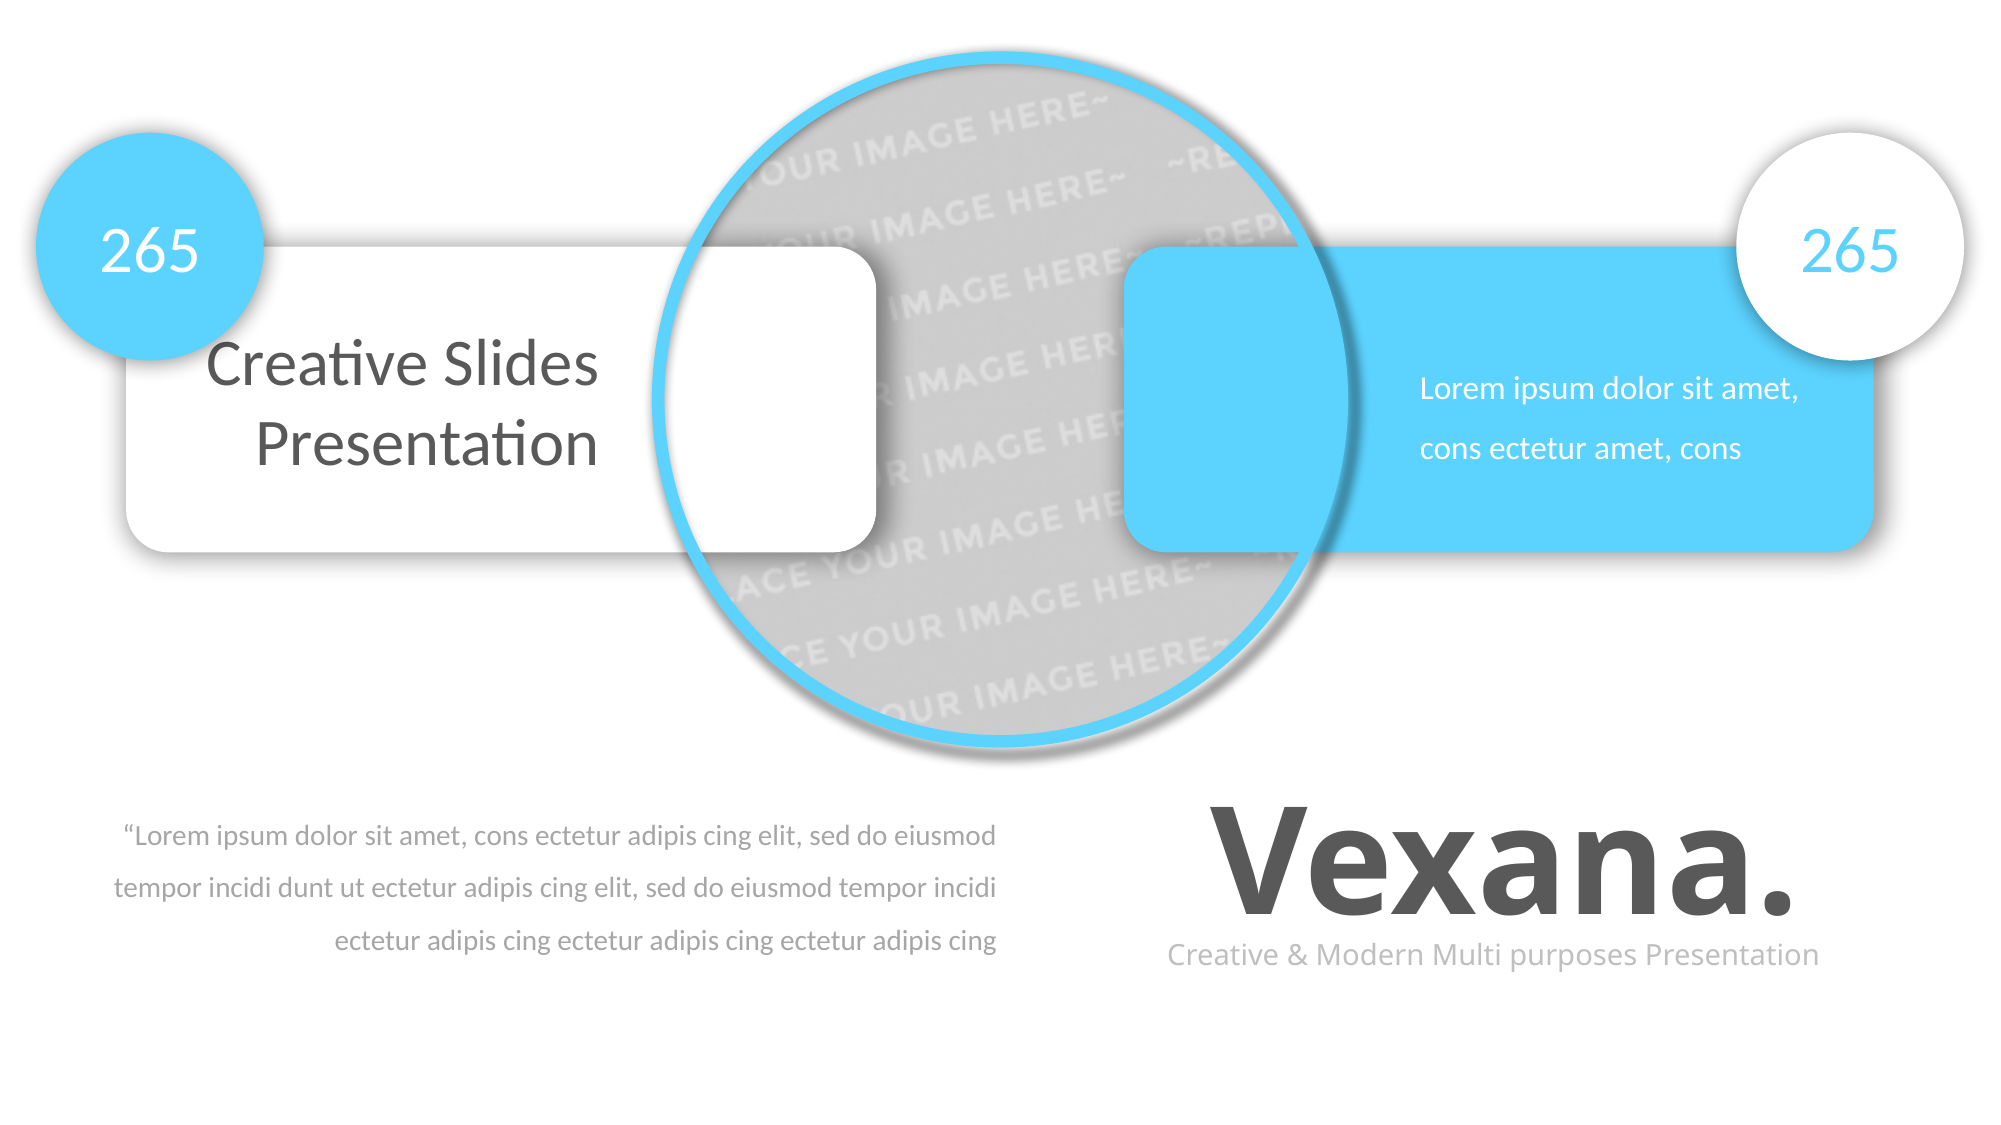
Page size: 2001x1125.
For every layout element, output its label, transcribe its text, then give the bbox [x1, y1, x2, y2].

text_box [1735, 131, 1966, 362]
text_box [1326, 245, 1875, 554]
text_box [657, 56, 1343, 743]
text_box Vexana. [1195, 756, 1874, 952]
text_box 265 [69, 198, 232, 294]
text_box [34, 131, 265, 362]
text_box “Lorem ipsum dolor sit amet, cons ectetur adipis cing elit, sed do eiusmod tempor incidi dunt ut ectetur adipis cing elit, sed do eiusmod tempor incidi ectetur adipis cing ectetur adipis cing ectetur adipis cing [79, 791, 1012, 964]
text_box Creative Slides Presentation [79, 311, 615, 486]
text_box Creative & Modern Multi purposes Presentation [1152, 928, 1836, 979]
text_box 265 [1769, 198, 1932, 294]
text_box Lorem ipsum dolor sit amet, cons ectetur amet, cons [1405, 338, 1874, 474]
text_box [125, 245, 688, 554]
